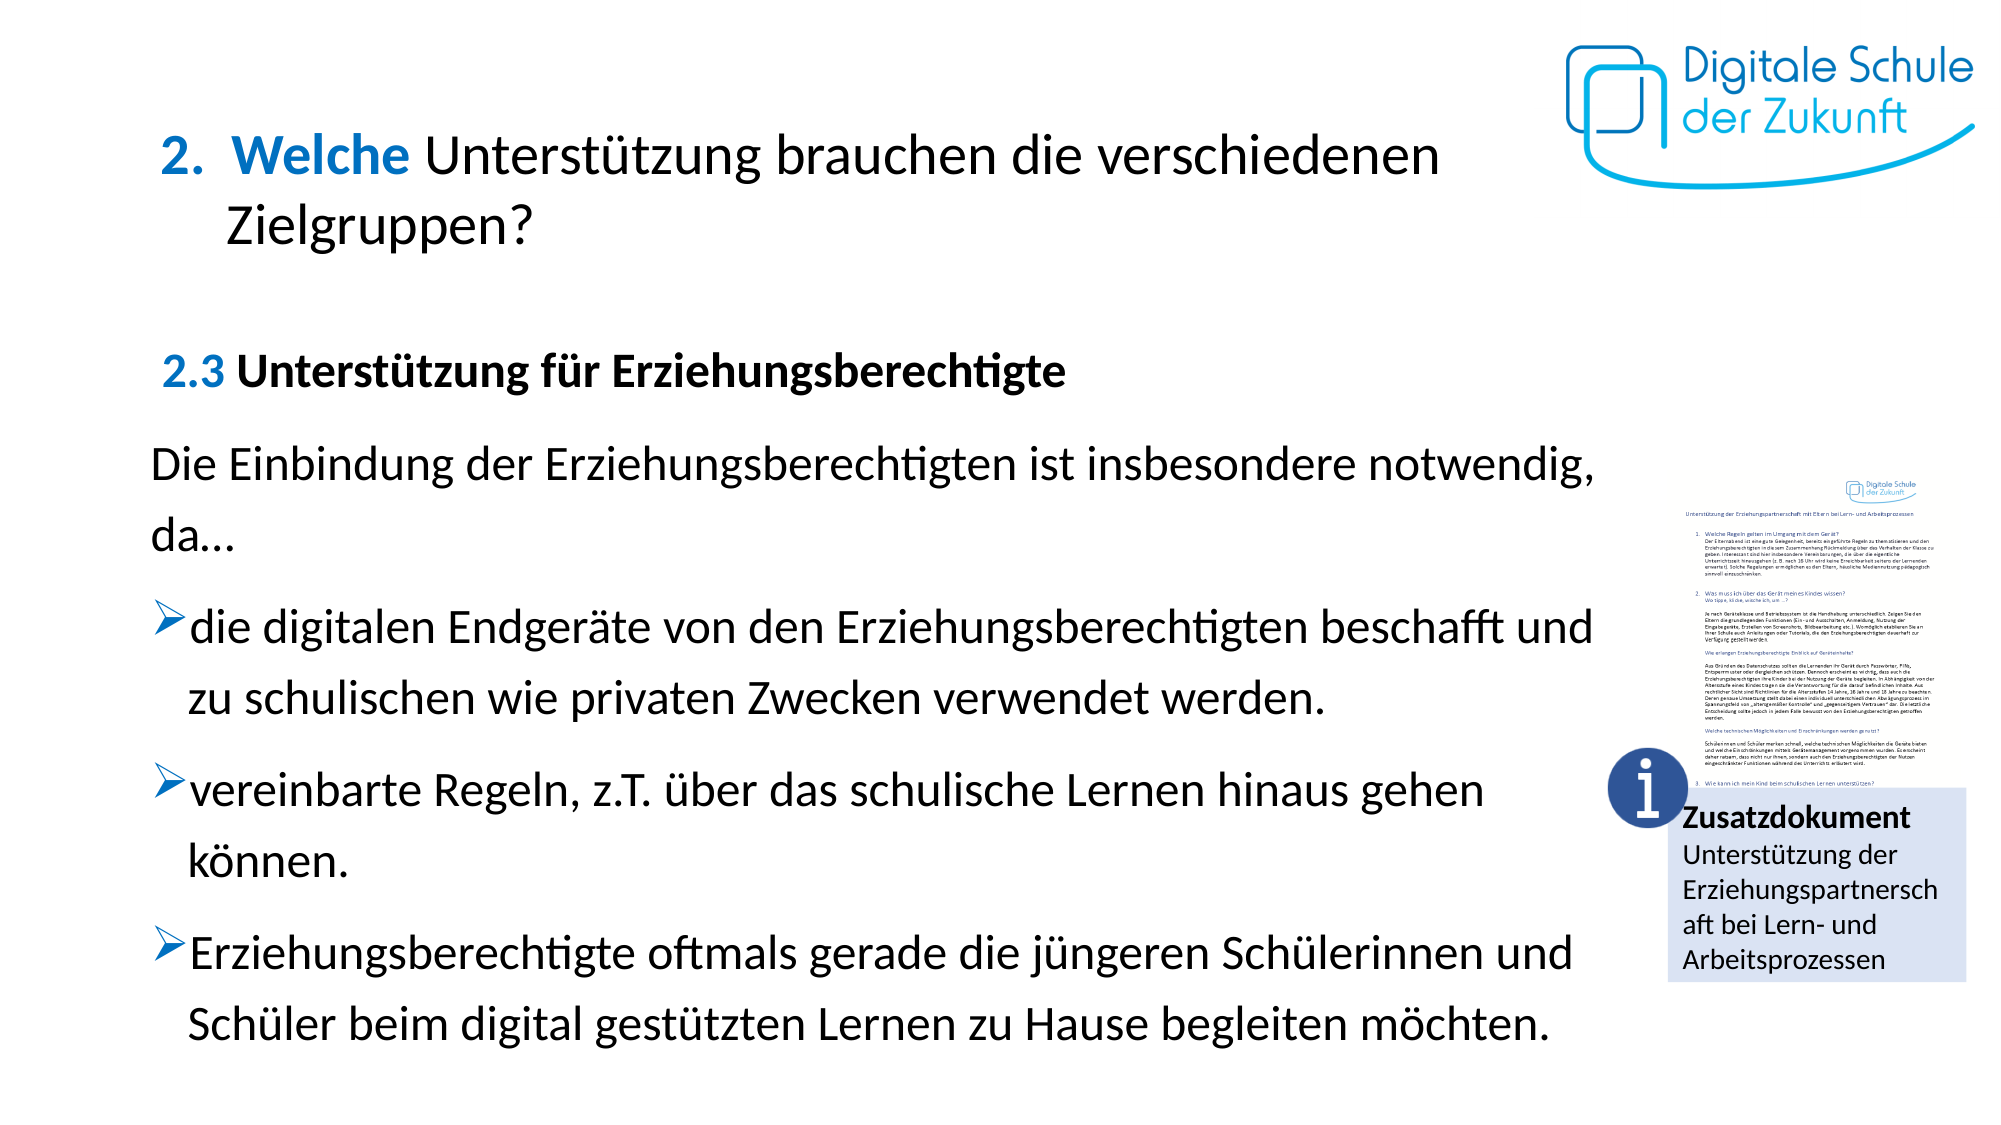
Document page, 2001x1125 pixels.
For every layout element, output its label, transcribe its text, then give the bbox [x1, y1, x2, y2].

picture [1667, 470, 1962, 737]
text_box 2. Welche Unterstützung brauchen die verschiedenen Zielgruppen? [145, 108, 1526, 264]
list 2.3 Unterstützung für Erziehungsberechtigte Die Einbindung der Erziehungsberechtigten ist insbesondere notwendig, da… die digitalen Endgeräte von den Erziehungsberechtigten beschafft und zu schulischen wie privaten Zwecken verwendet werden. vereinbarte Regeln, z.T. über das schulische Lernen hinaus gehen können. Erziehungsberechtigte oftmals gerade die jüngeren Schülerinnen und Schüler beim digital gestützten Lernen zu Hause begleiten möchten. [135, 337, 1617, 1060]
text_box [1597, 737, 1967, 983]
picture [1534, 0, 2000, 218]
